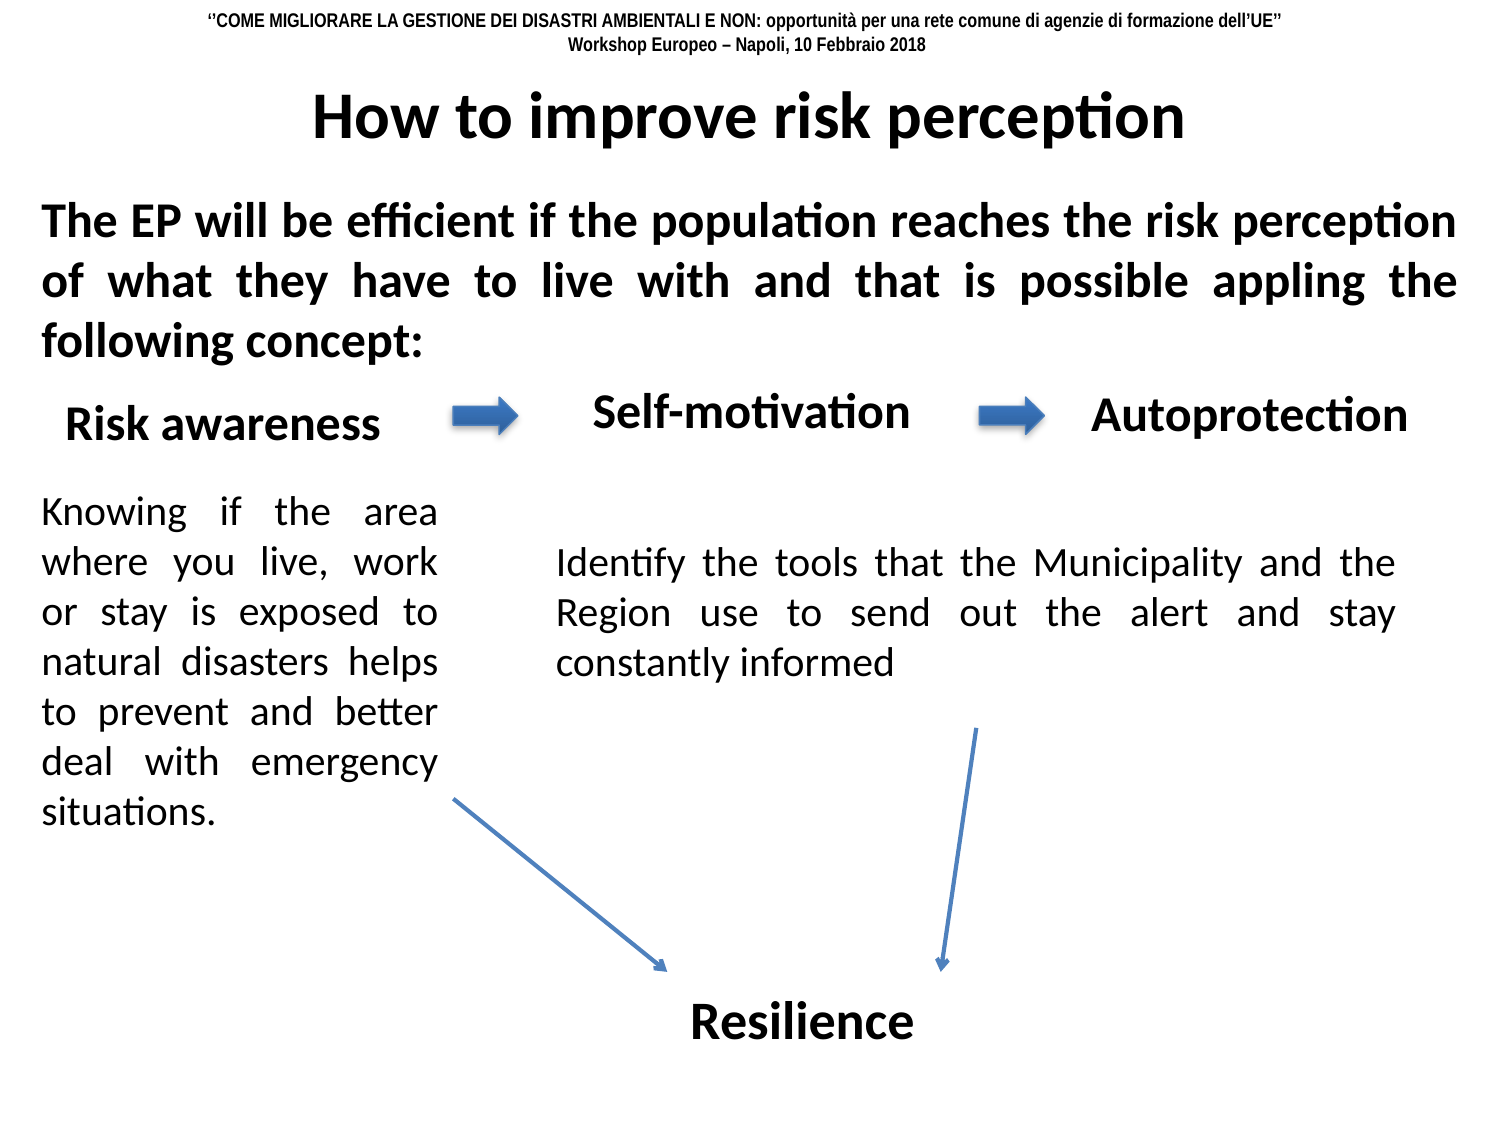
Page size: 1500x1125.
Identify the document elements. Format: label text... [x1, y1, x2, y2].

text_box [452, 396, 519, 436]
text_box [940, 727, 977, 973]
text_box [452, 798, 668, 973]
text_box Knowing if the area where you live, work or stay is exposed to natural disasters helps to prevent and better deal with emergency situations. [26, 458, 454, 860]
text_box [978, 396, 1045, 436]
text_box Self-motivation [562, 371, 941, 443]
text_box The EP will be efficient if the population reaches the risk perception of what they have to live with and that is possible appling the following concept: [26, 154, 1474, 402]
text_box Autoprotection [1066, 374, 1433, 456]
text_box Risk awareness [0, 383, 447, 457]
text_box Resilience [625, 977, 980, 1061]
text_box Identify the tools that the Municipality and the Region use to send out the alert and stay constantly informed [541, 455, 1412, 764]
text_box How to improve risk perception [0, 64, 1500, 160]
text_box ‘’COME MIGLIORARE LA GESTIONE DEI DISASTRI AMBIENTALI E NON: opportunità per una rete comune di agenzie di formazione dell’UE’’ Workshop Europeo – Napoli, 10 Febbraio 2018 [0, 0, 1500, 63]
